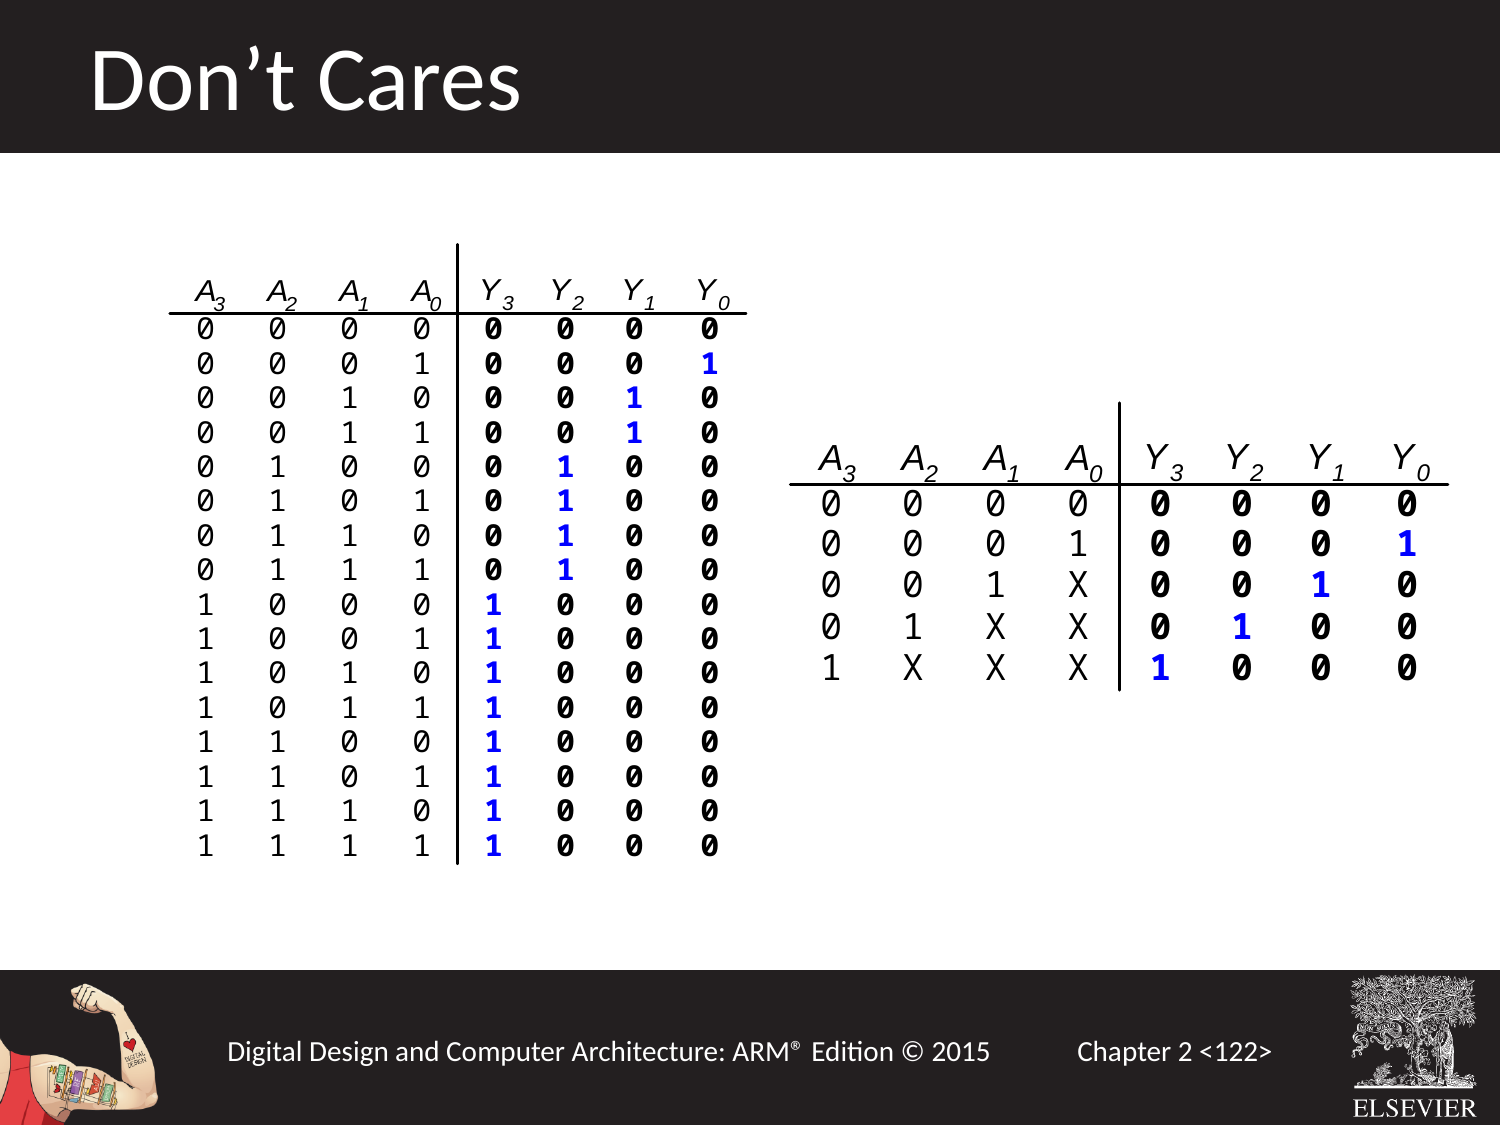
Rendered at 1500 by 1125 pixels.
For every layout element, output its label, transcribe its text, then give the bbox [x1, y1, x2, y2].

text_box Don’t Cares [75, 11, 1375, 136]
picture [1350, 974, 1477, 1117]
picture [0, 979, 163, 1125]
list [774, 387, 1463, 706]
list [162, 237, 753, 871]
